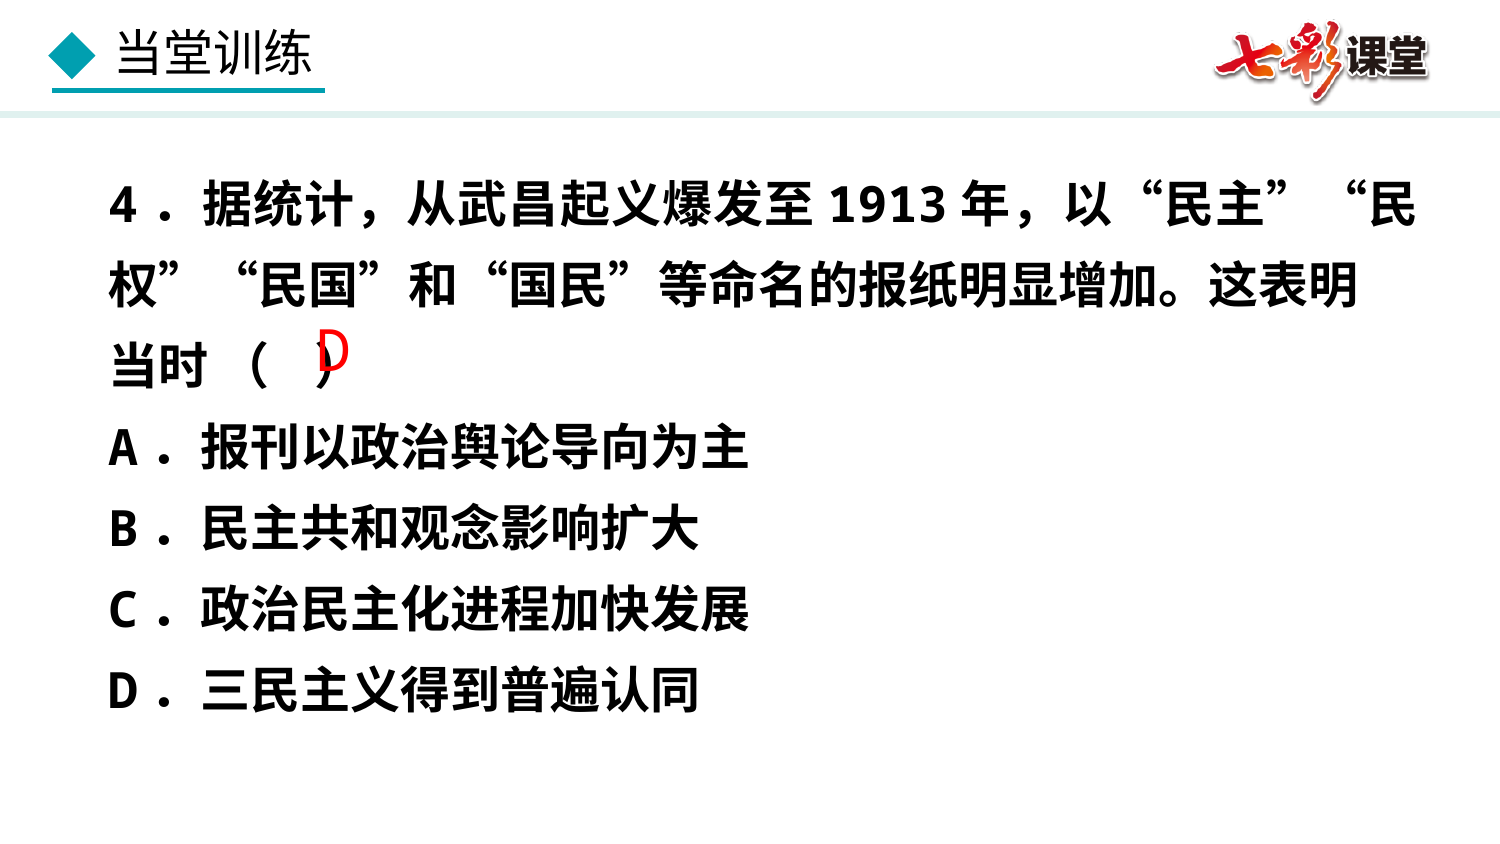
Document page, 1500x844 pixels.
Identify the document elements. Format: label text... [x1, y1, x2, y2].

text_box D [301, 305, 400, 391]
text_box 4．据统计，从武昌起义爆发至1913年，以“民主”“民权”“民国”和“国民”等命名的报纸明显增加。这表明 当时 （ ） A．报刊以政治舆论导向为主 B．民主共和观念影响扩大 C．政治民主化进程加快发展 D．三民主义得到普遍认同 [93, 143, 1434, 742]
picture [1210, 15, 1434, 106]
